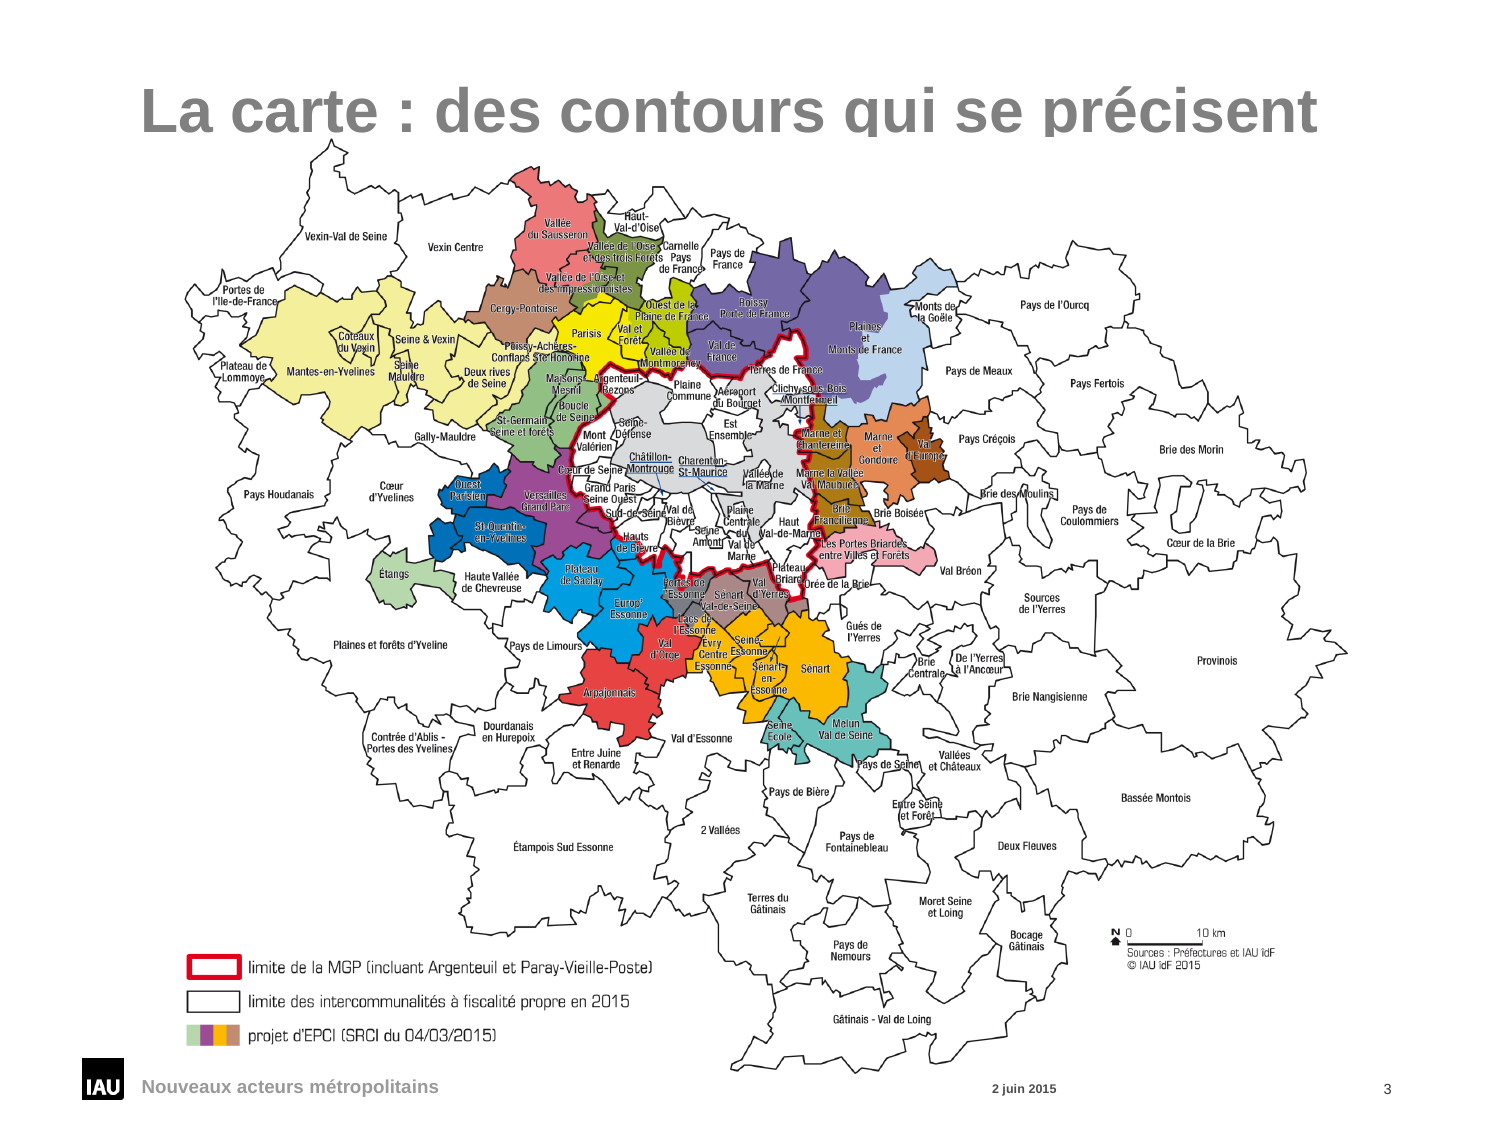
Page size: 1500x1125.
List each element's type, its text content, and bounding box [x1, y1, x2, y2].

slide_number Nouveaux acteurs métropolitains [123, 1070, 974, 1106]
picture [182, 136, 1349, 1075]
footer 2 juin 2015 [974, 1070, 1362, 1106]
title La carte : des contours qui se précisent [125, 62, 1400, 150]
picture [82, 1058, 124, 1100]
